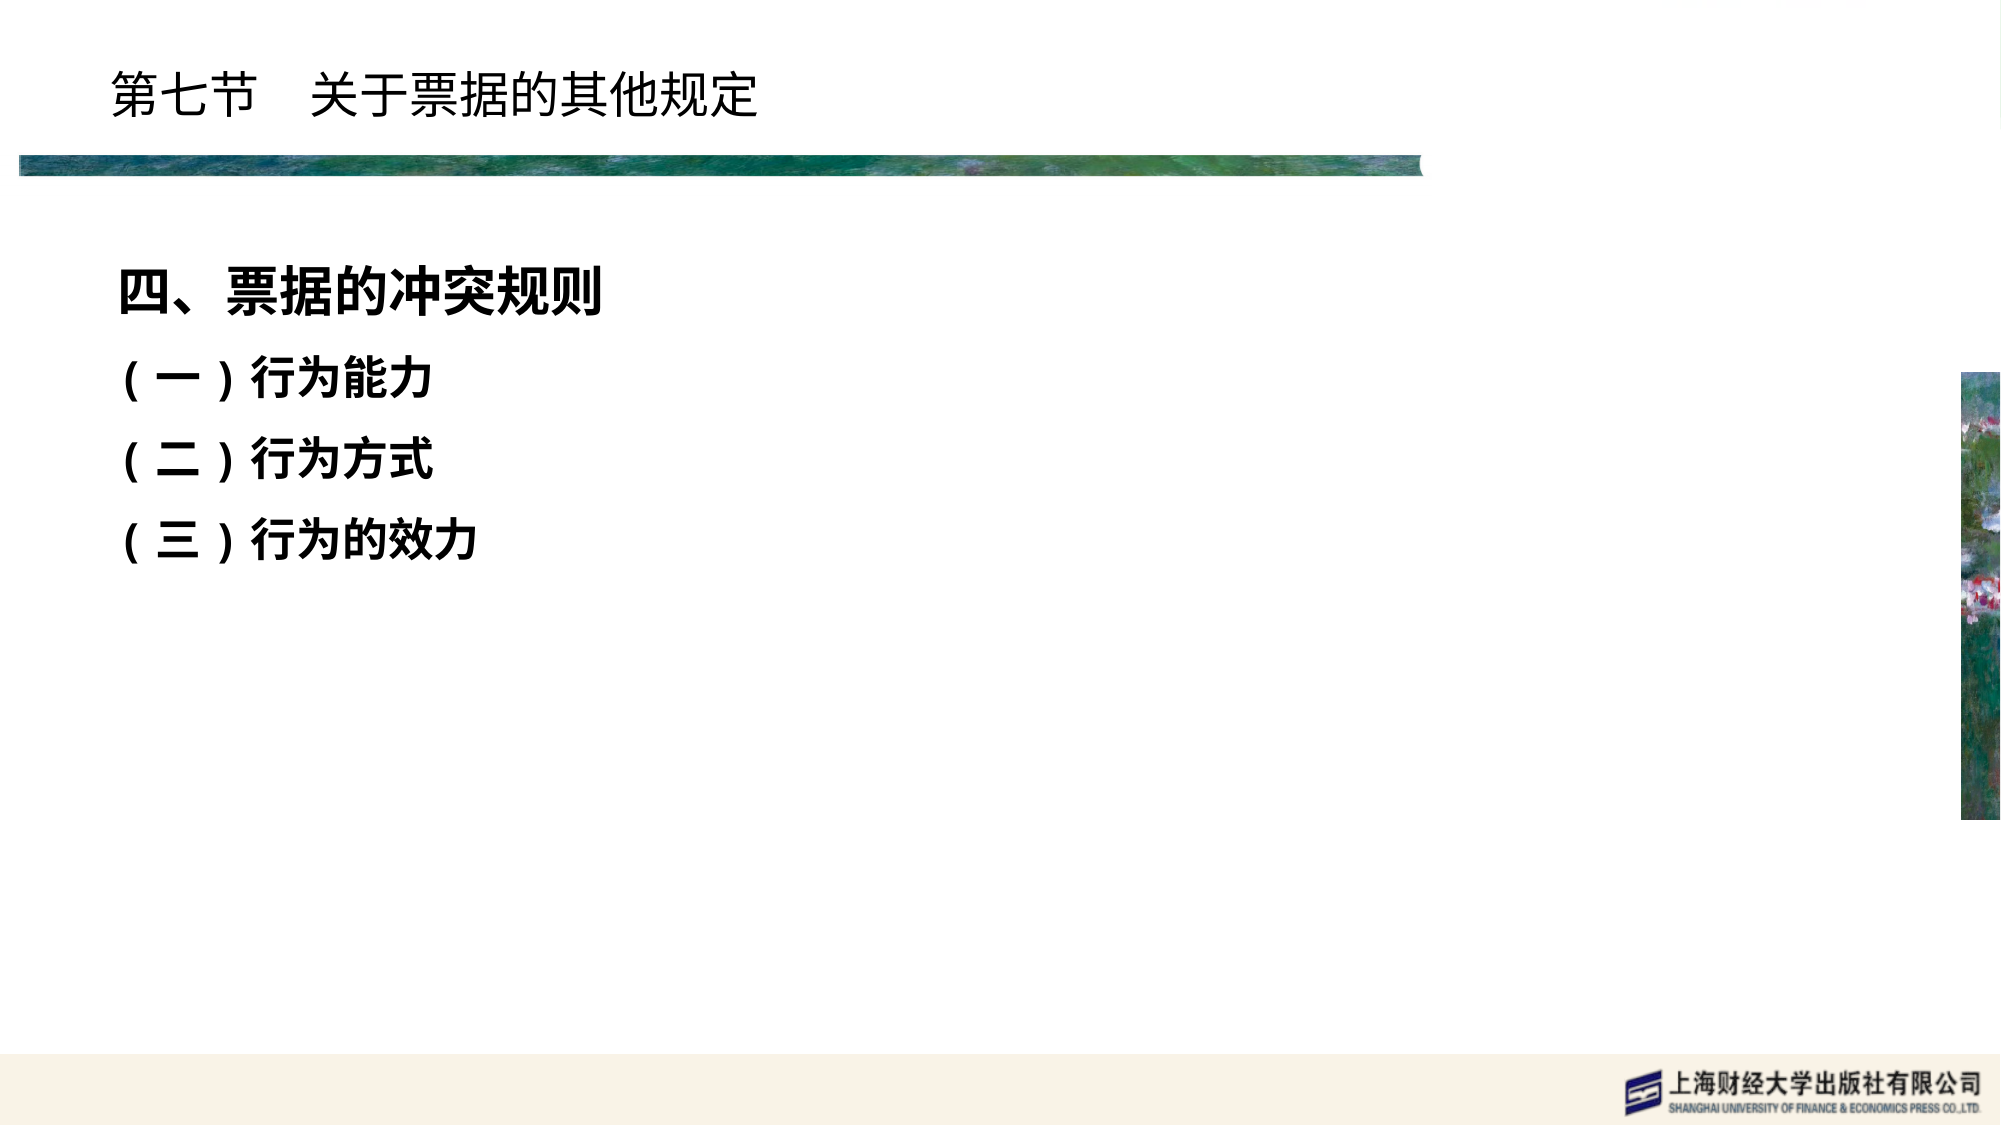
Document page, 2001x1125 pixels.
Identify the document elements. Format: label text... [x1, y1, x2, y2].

title 第七节 关于票据的其他规定 [94, 42, 1451, 146]
list 四、票据的冲突规则 (一)行为能力 (二)行为方式 (三)行为的效力 [102, 233, 1898, 1032]
picture [0, 0, 2001, 1125]
